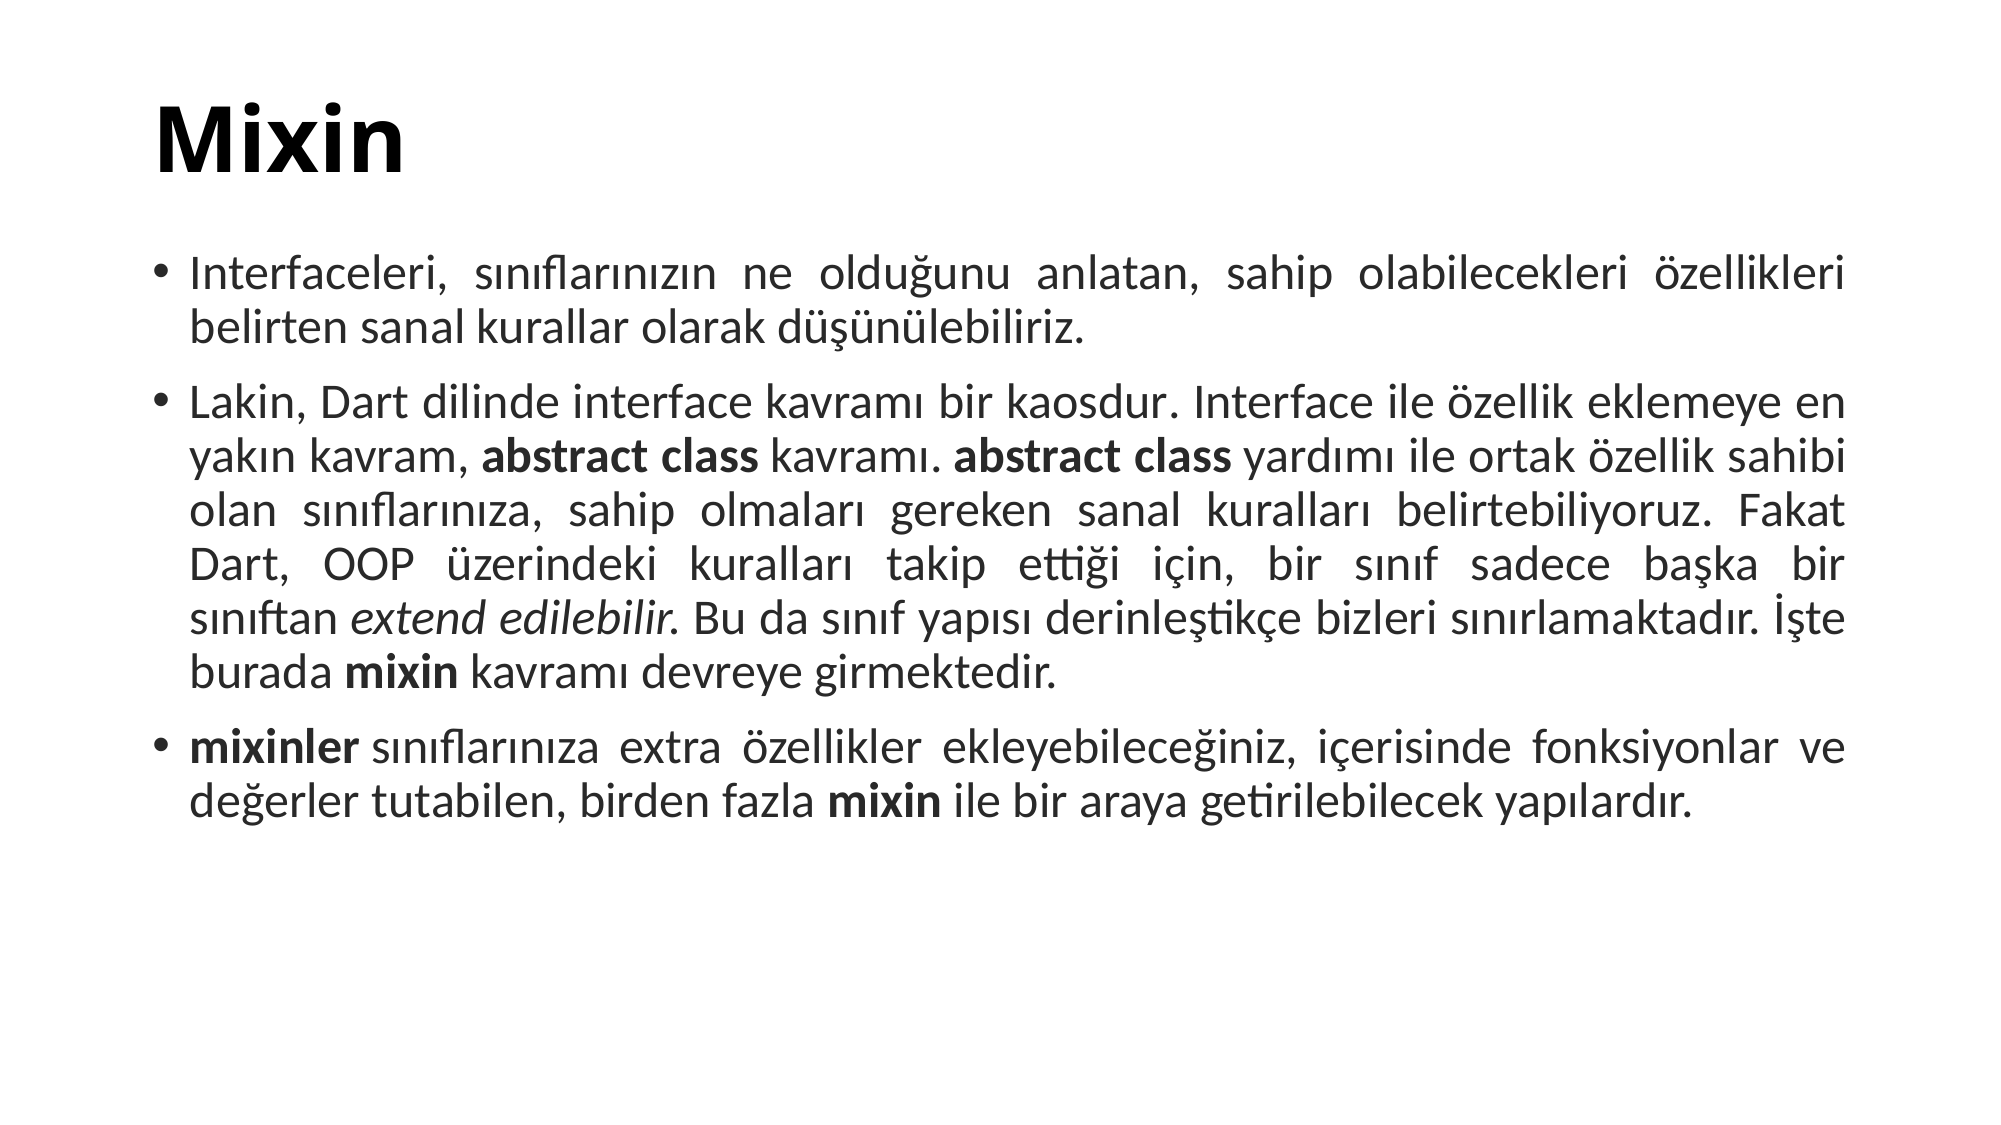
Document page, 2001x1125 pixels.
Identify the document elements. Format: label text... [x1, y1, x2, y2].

title Mixin [137, 59, 1863, 227]
list Interfaceleri, sınıflarınızın ne olduğunu anlatan, sahip olabilecekleri özellikleri belirten sanal kurallar olarak düşünülebiliriz. Lakin, Dart dilinde interface kavramı bir kaosdur. Interface ile özellik eklemeye en yakın kavram, abstract class kavramı. abstract class yardımı ile ortak özellik sahibi olan sınıflarınıza, sahip olmaları gereken sanal kuralları belirtebiliyoruz. Fakat Dart, OOP üzerindeki kuralları takip ettiği için, bir sınıf sadece başka bir sınıftan extend edilebilir. Bu da sınıf yapısı derinleştikçe bizleri sınırlamaktadır. İşte burada mixin kavramı devreye girmektedir. mixinler sınıflarınıza extra özellikler ekleyebileceğiniz, içerisinde fonksiyonlar ve değerler tutabilen, birden fazla mixin ile bir araya getirilebilecek yapılardır. [137, 238, 1863, 1014]
